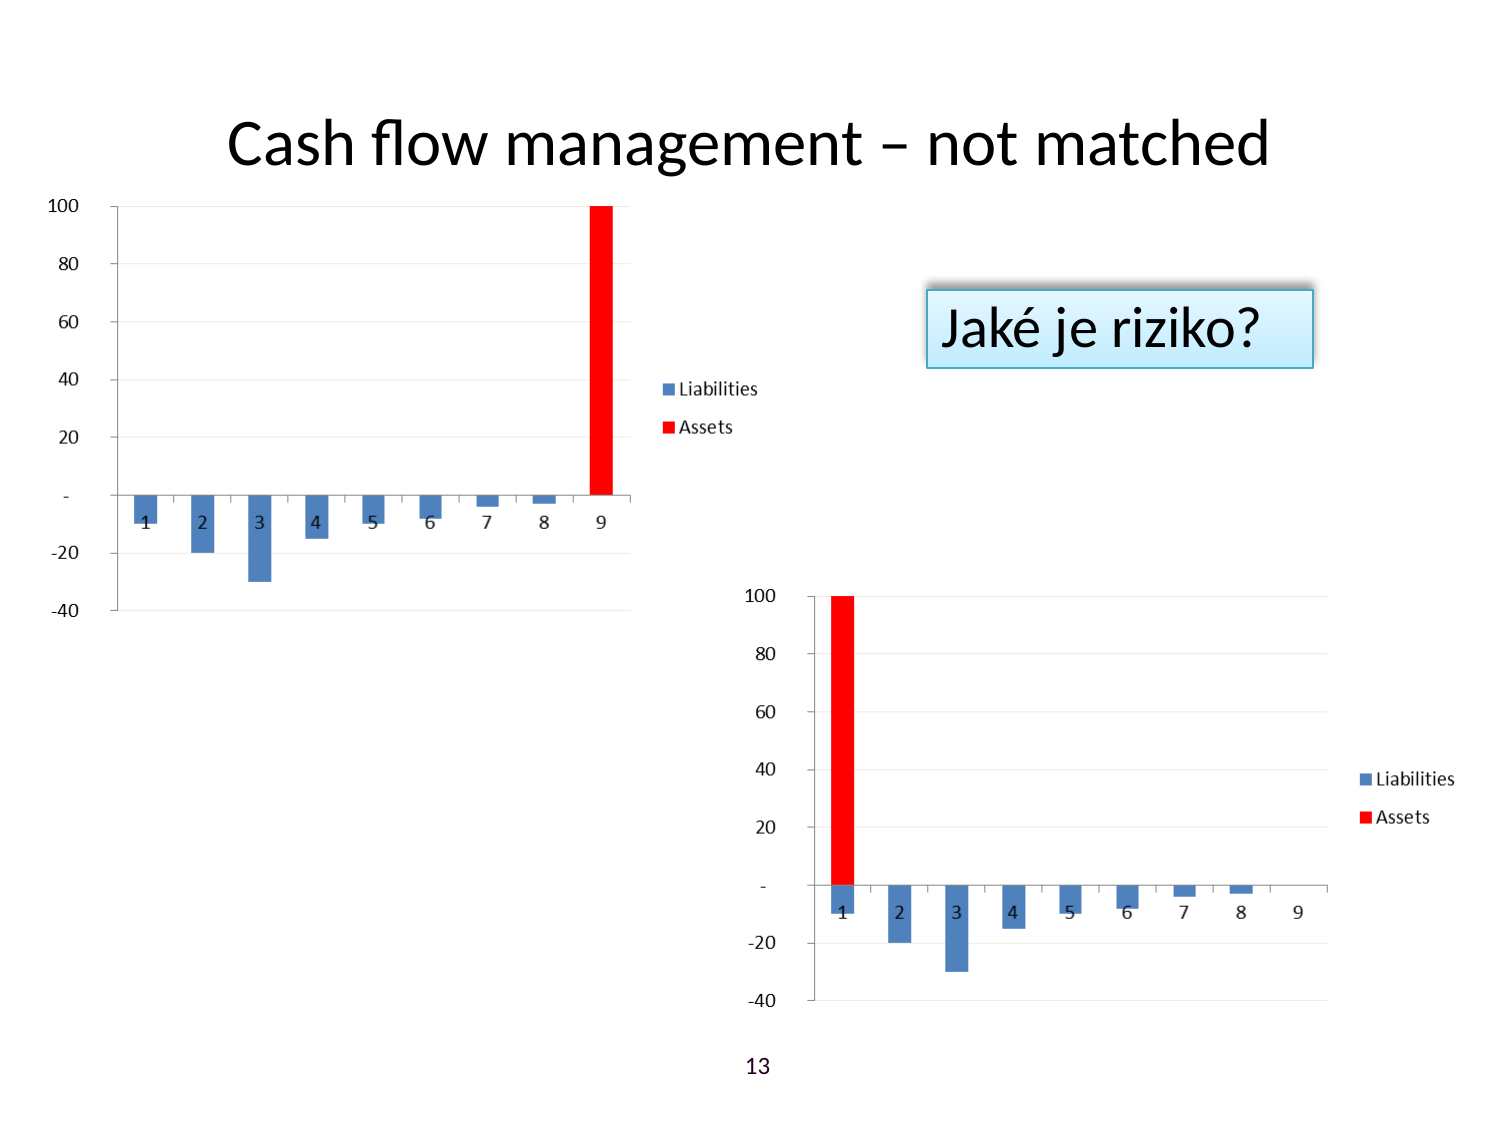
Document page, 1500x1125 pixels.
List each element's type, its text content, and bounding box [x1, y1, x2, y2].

text_box Jaké je riziko? [926, 289, 1314, 369]
slide_number 13 [708, 1035, 786, 1095]
title Cash flow management – not matched [75, 45, 1425, 233]
picture [29, 183, 1476, 1024]
